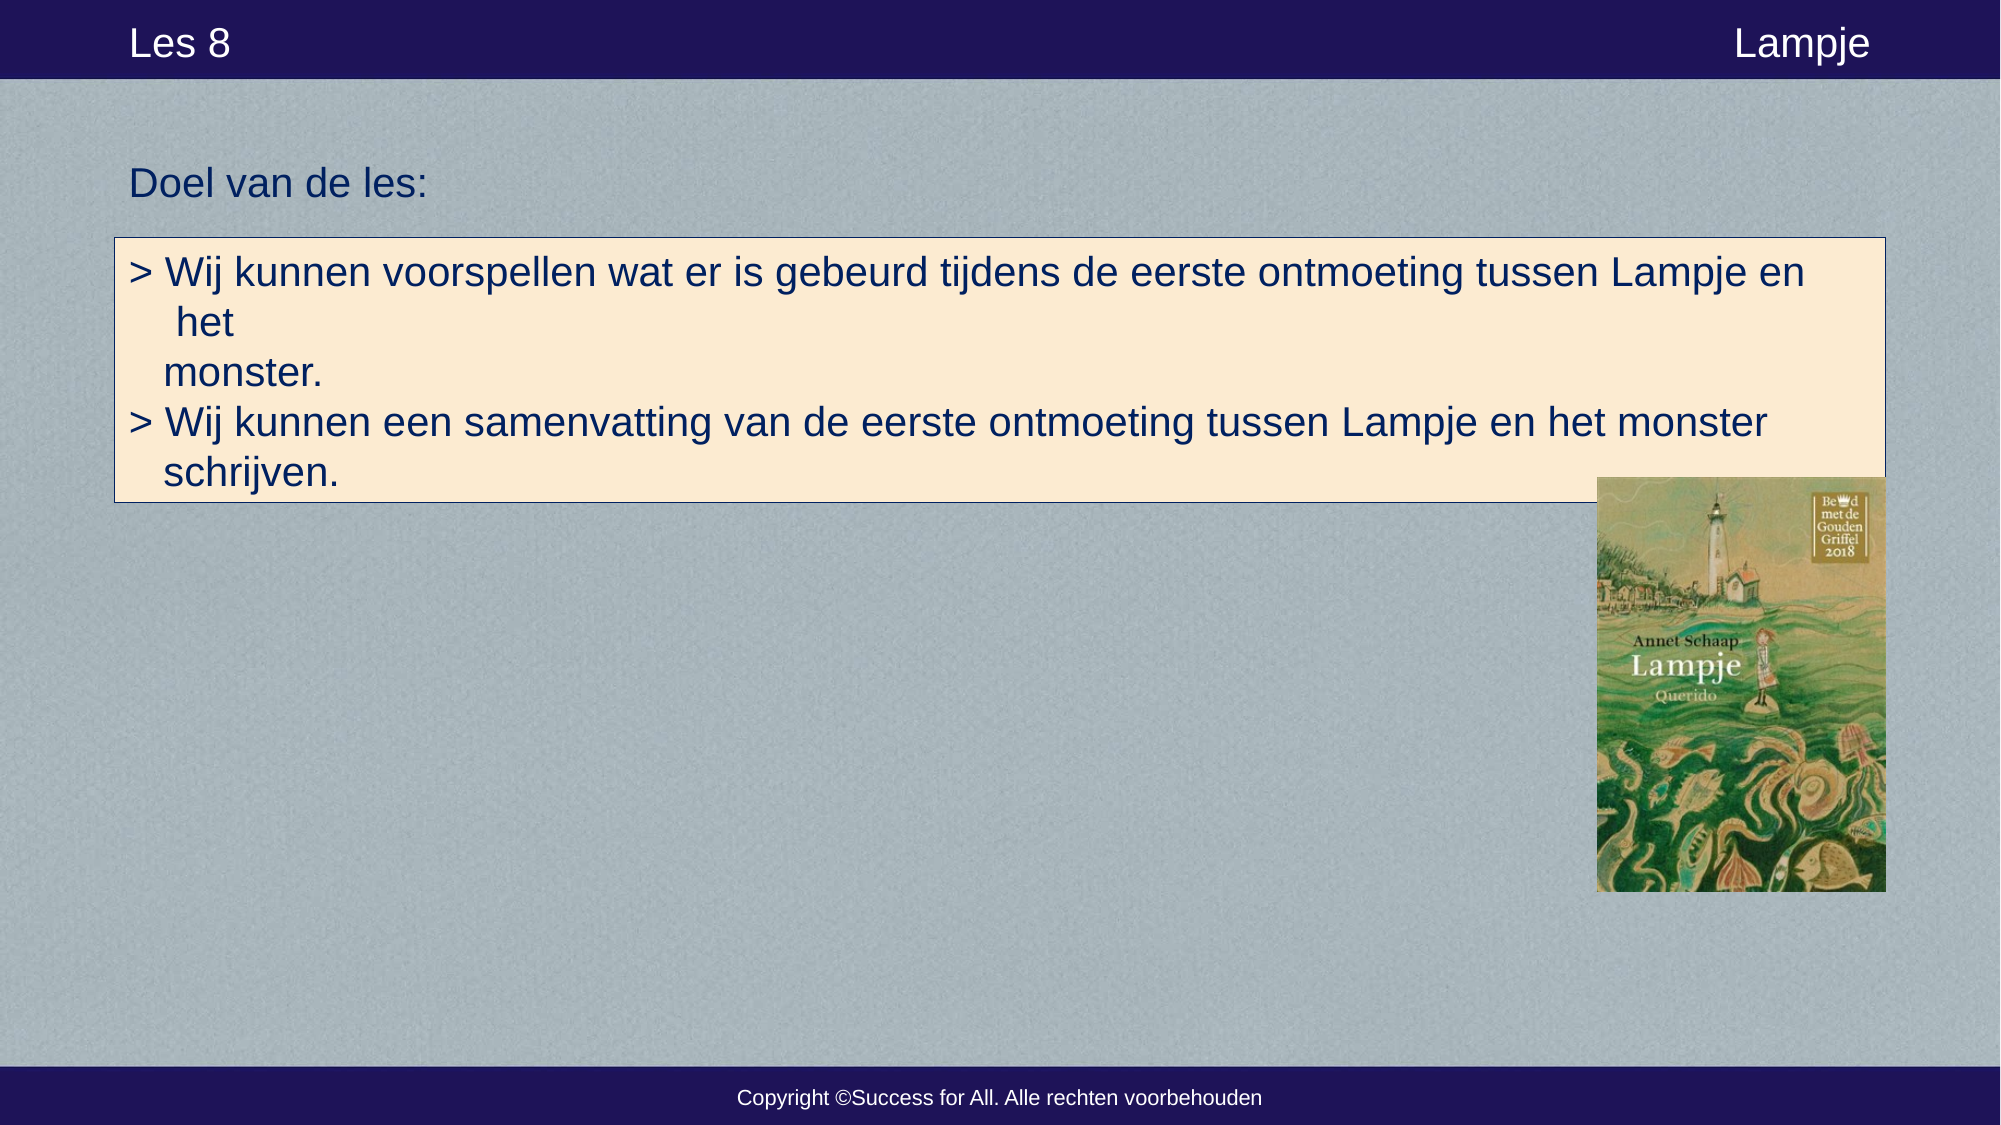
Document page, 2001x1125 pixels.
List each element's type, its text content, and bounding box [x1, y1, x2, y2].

text_box > Wij kunnen voorspellen wat er is gebeurd tijdens de eerste ontmoeting tussen Lampje en het monster. > Wij kunnen een samenvatting van de eerste ontmoeting tussen Lampje en het monster schrijven. [114, 237, 1886, 503]
text_box Lampje [999, 8, 1886, 73]
text_box Doel van de les: [113, 148, 1635, 214]
picture [0, 0, 2001, 1125]
text_box Copyright ©Success for All. Alle rechten voorbehouden [0, 1076, 2000, 1125]
text_box Les 8 [114, 8, 354, 73]
